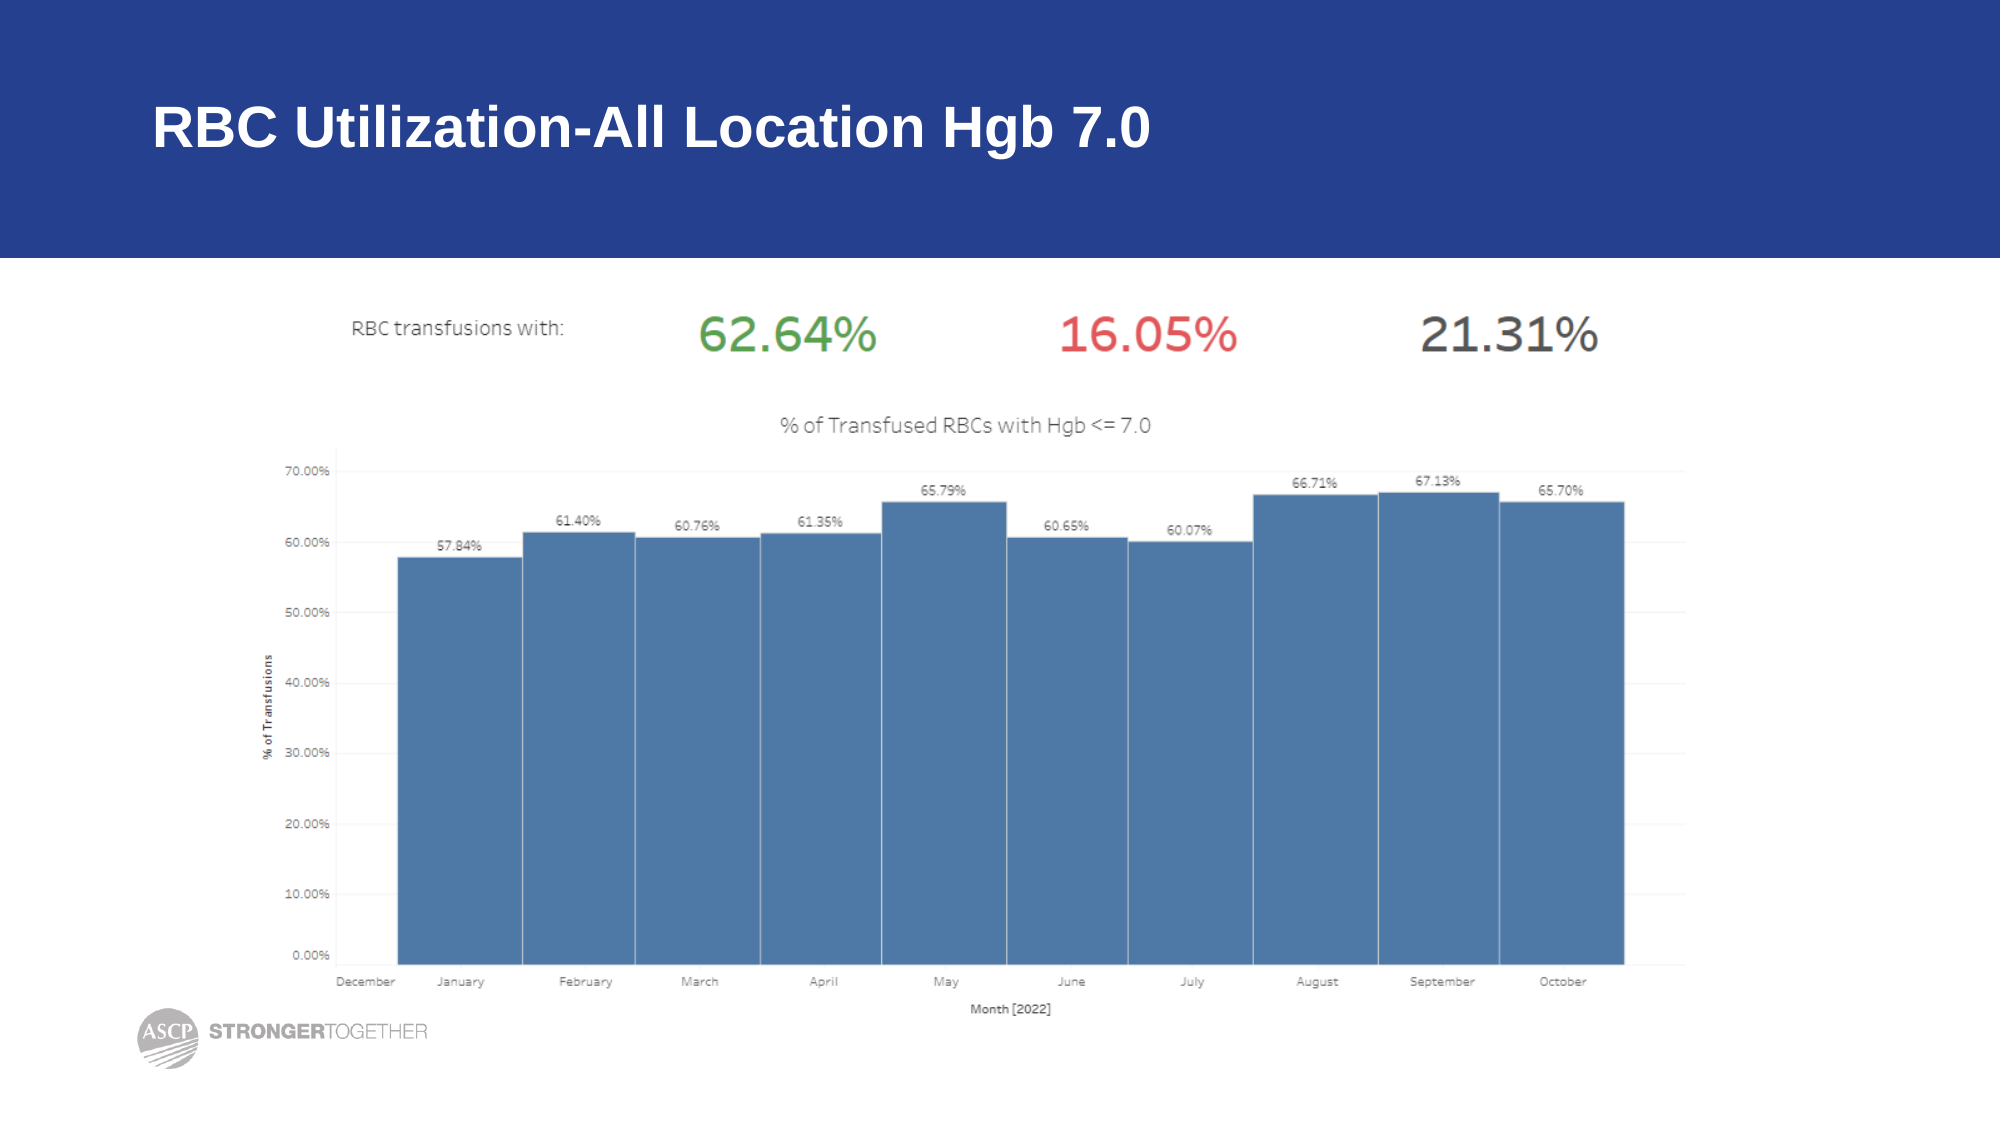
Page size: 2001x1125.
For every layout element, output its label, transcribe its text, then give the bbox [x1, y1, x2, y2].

title RBC Utilization-All Location Hgb 7.0 [137, 20, 1863, 238]
picture [137, 1008, 427, 1069]
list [198, 299, 1802, 1021]
